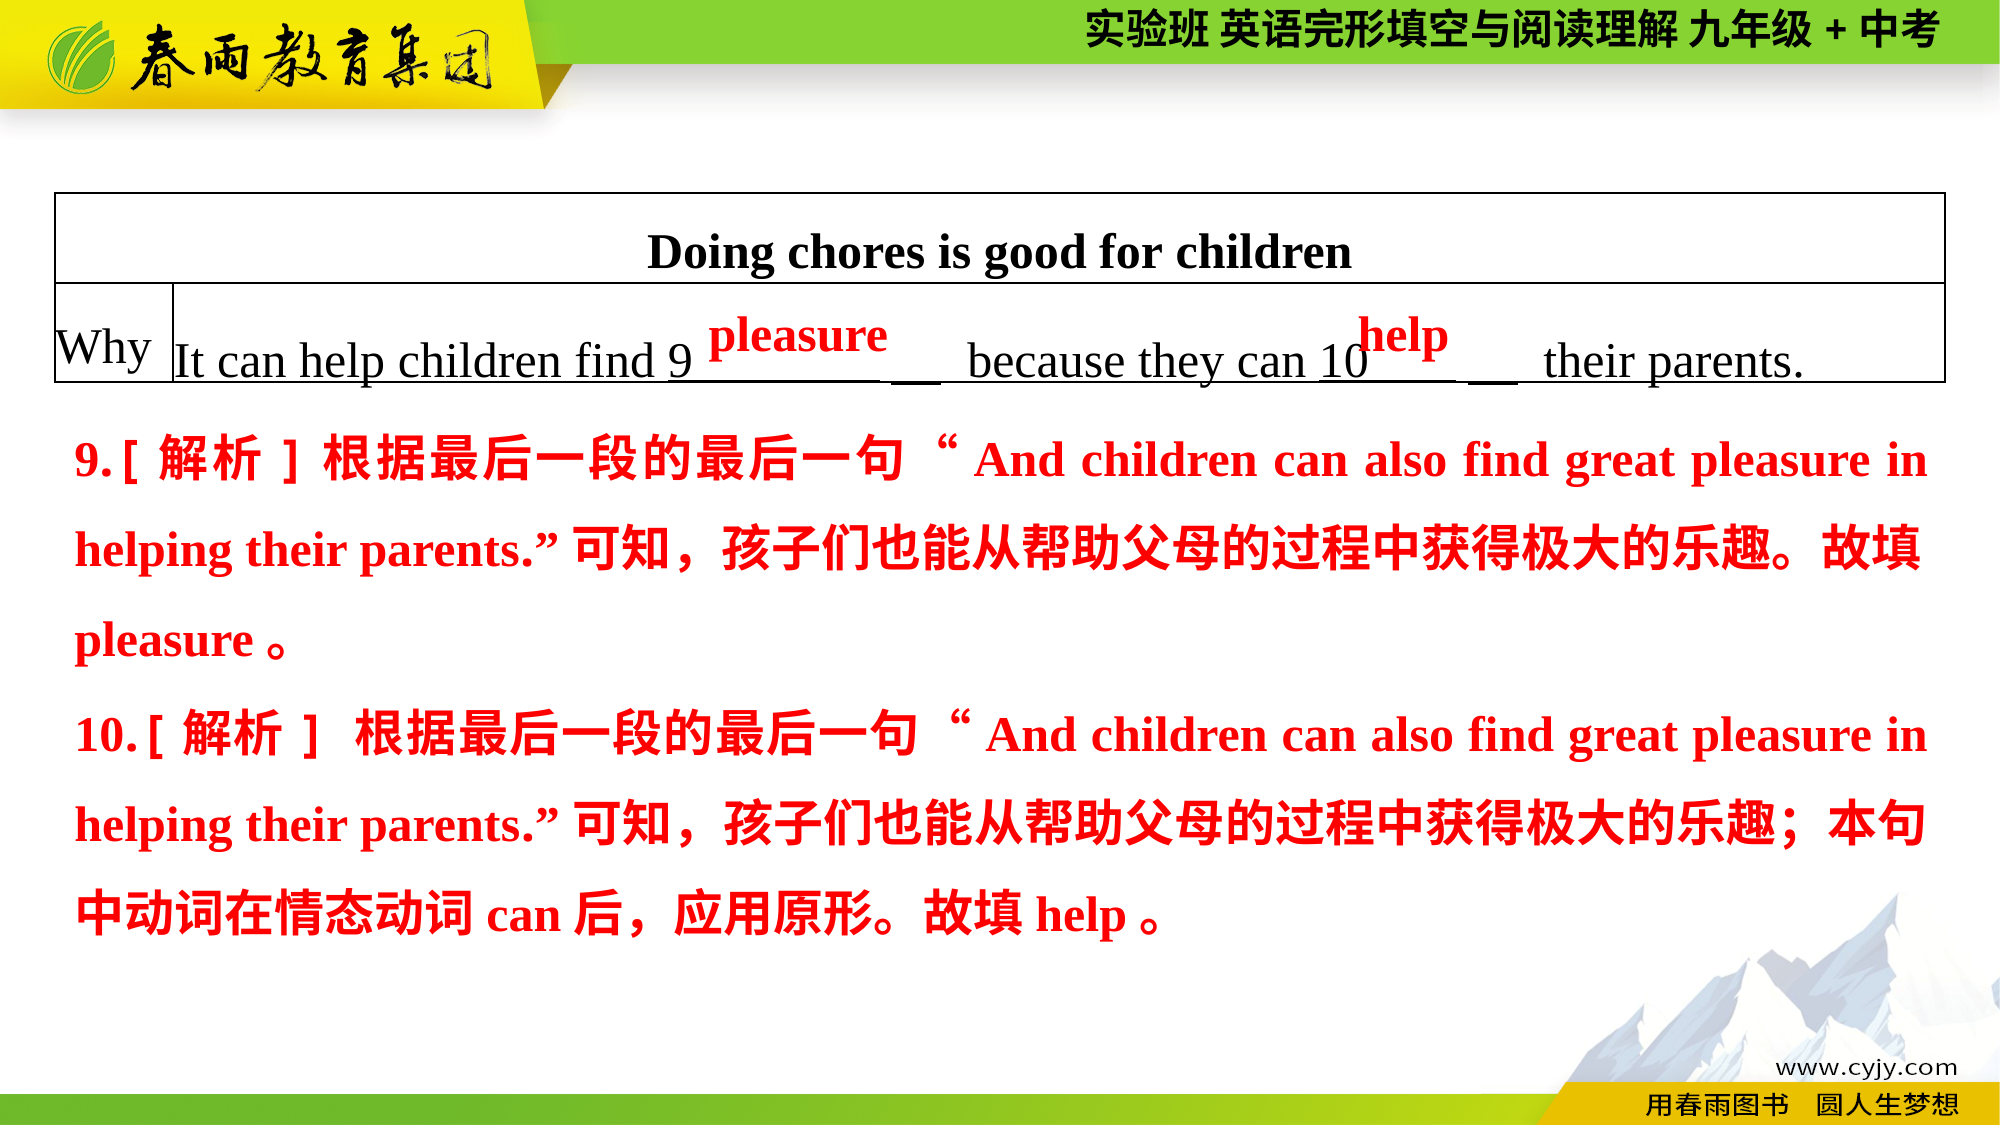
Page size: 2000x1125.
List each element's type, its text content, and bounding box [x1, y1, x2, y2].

table_header Doing chores is good for children [56, 194, 1944, 282]
text_box 10.[解析] 根据最后一段的最后一句“And children can also find great pleasure in helping their parents.”可知，孩子们也能从帮助父母的过程中获得极大的乐趣；本句中动词在情态动词can后，应用原形。故填help。 [59, 674, 1944, 950]
table_cell Why [56, 284, 172, 381]
text_box 9.[解析]根据最后一段的最后一句“And children can also find great pleasure in helping their parents.”可知，孩子们也能从帮助父母的过程中获得极大的乐趣。故填pleasure。 [59, 388, 1944, 674]
text_box pleasure [693, 293, 904, 369]
table_cell It can help children find 9 because they can 10 their parents. [174, 284, 1944, 381]
picture [0, 0, 2000, 1125]
text_box help [1343, 294, 1465, 369]
